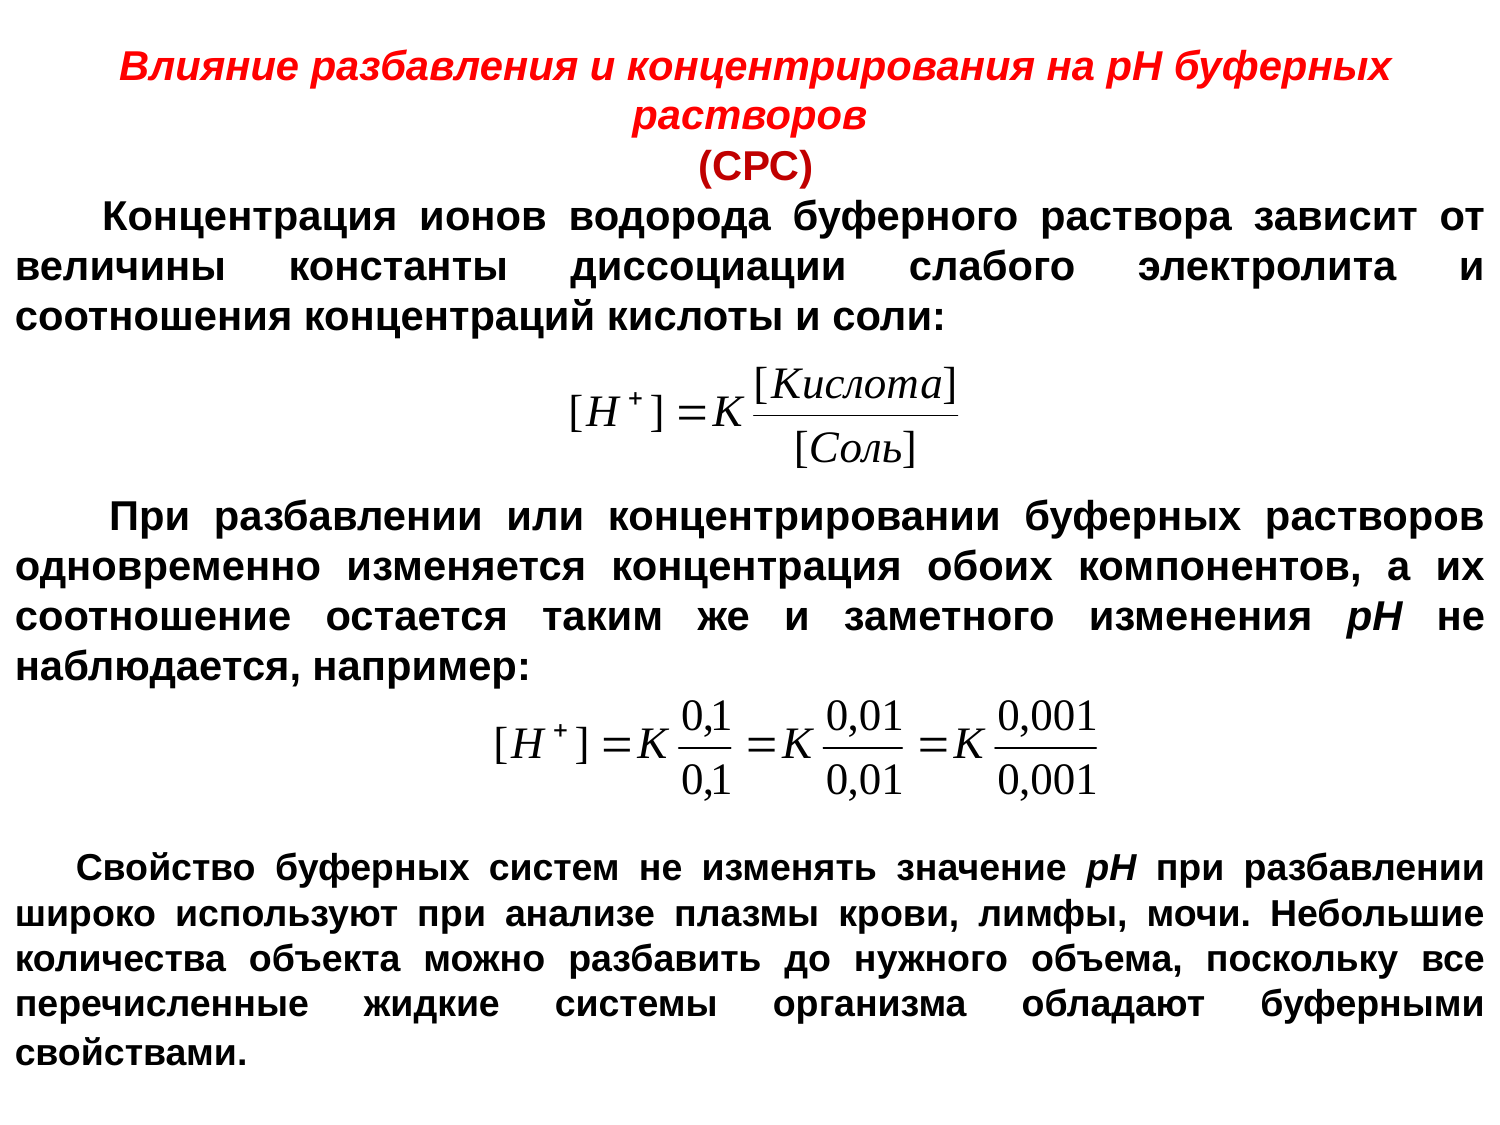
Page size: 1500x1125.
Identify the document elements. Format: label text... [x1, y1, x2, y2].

text_box Влияние разбавления и концентрирования на рН буферных растворов (СРС) Концентрация ионов водорода буферного раствора зависит от величины константы диссоциации слабого электролита и соотношения концентраций кислоты и соли: При разбавлении или концентрировании буферных растворов одновременно изменяется концентрация обоих компонентов, а их соотношение остается таким же и заметного изменения рН не наблюдается, например: Свойство буферных систем не изменять значение рН при разбавлении широко используют при анализе плазмы крови, лимфы, мочи. Небольшие количества объекта можно разбавить до нужного объема, поскольку все перечисленные жидкие системы организма обладают буферными свойствами. [0, 92, 1500, 1125]
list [489, 687, 1106, 812]
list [564, 355, 968, 480]
text_box [0, 31, 1500, 92]
